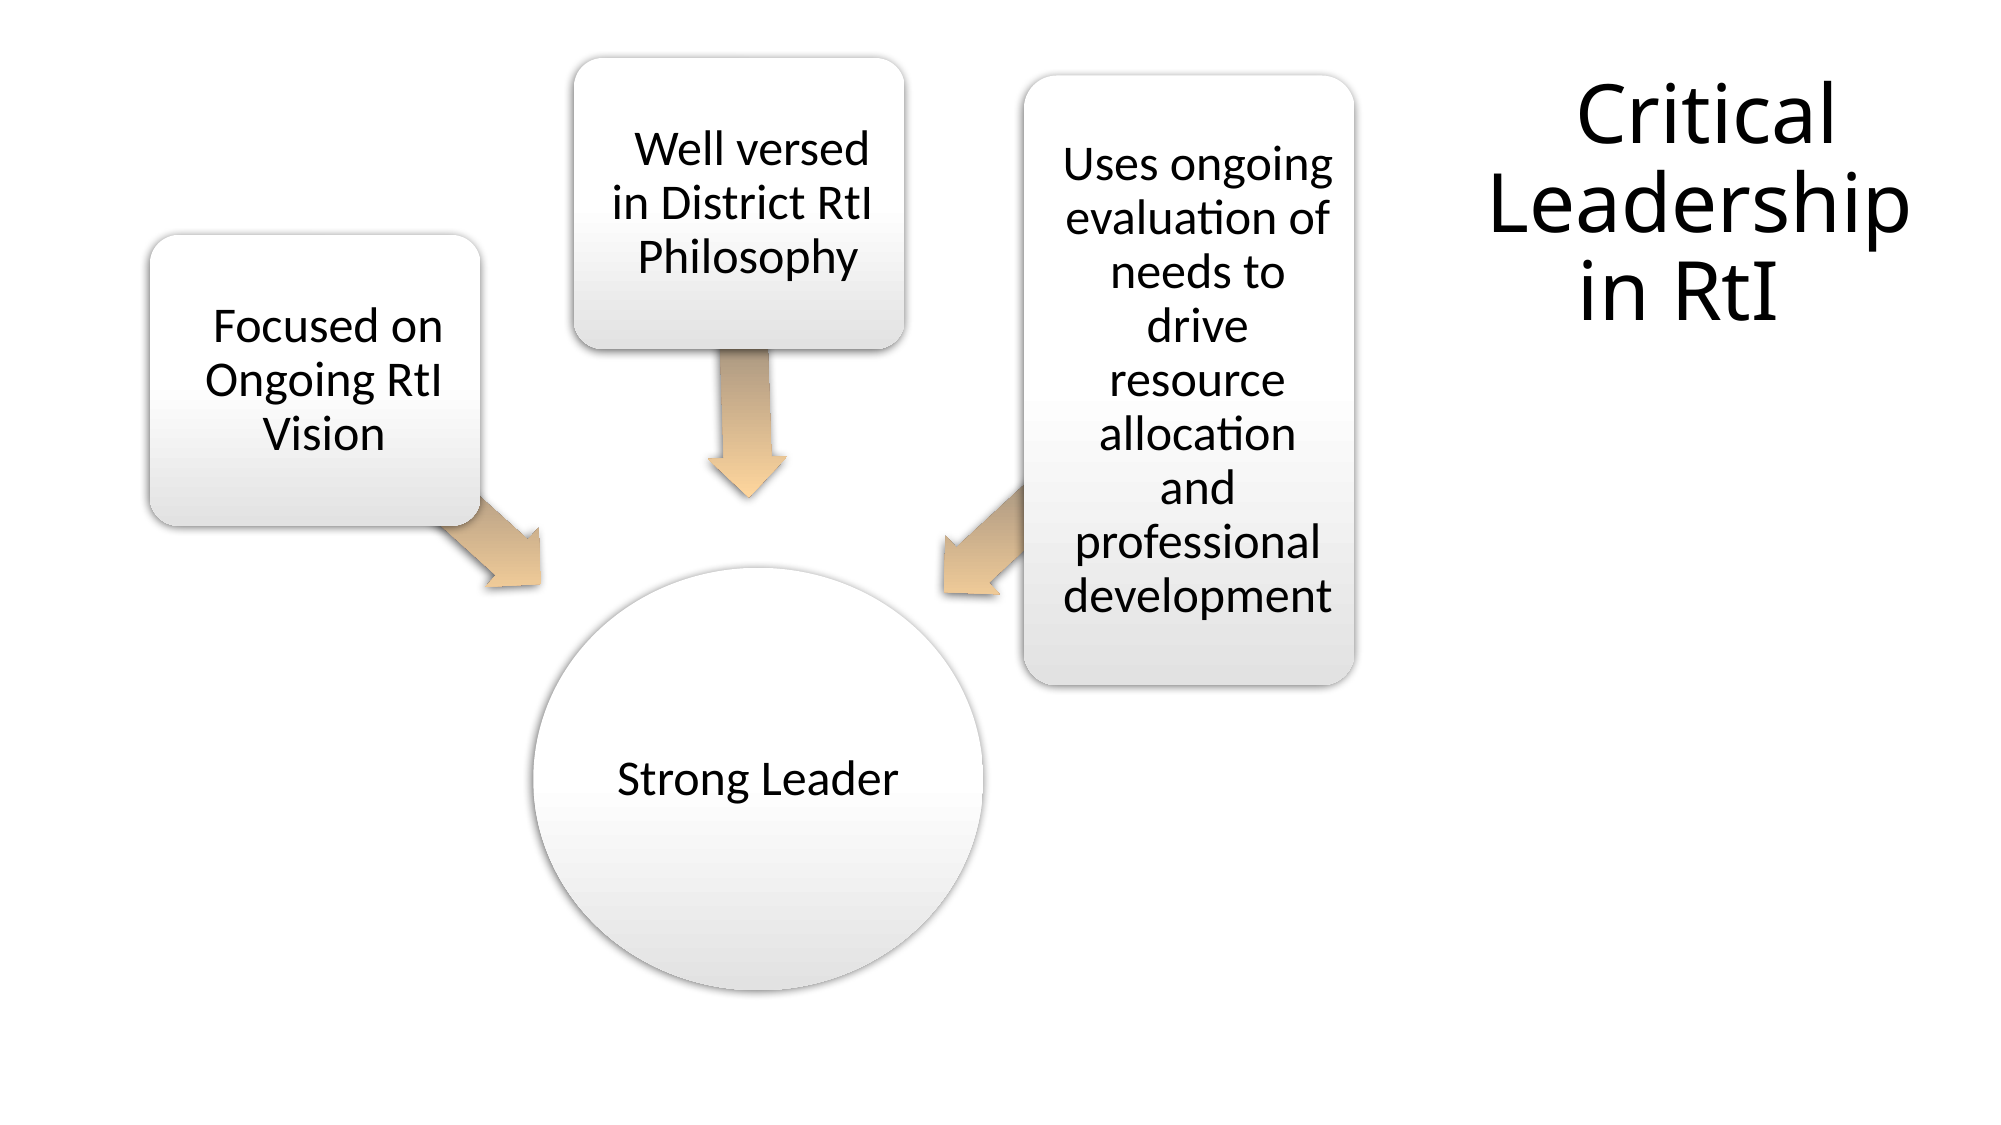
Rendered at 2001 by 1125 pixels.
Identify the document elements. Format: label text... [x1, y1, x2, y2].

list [133, 2, 1384, 1088]
title Critical Leadership in RtI [1433, 62, 1967, 346]
